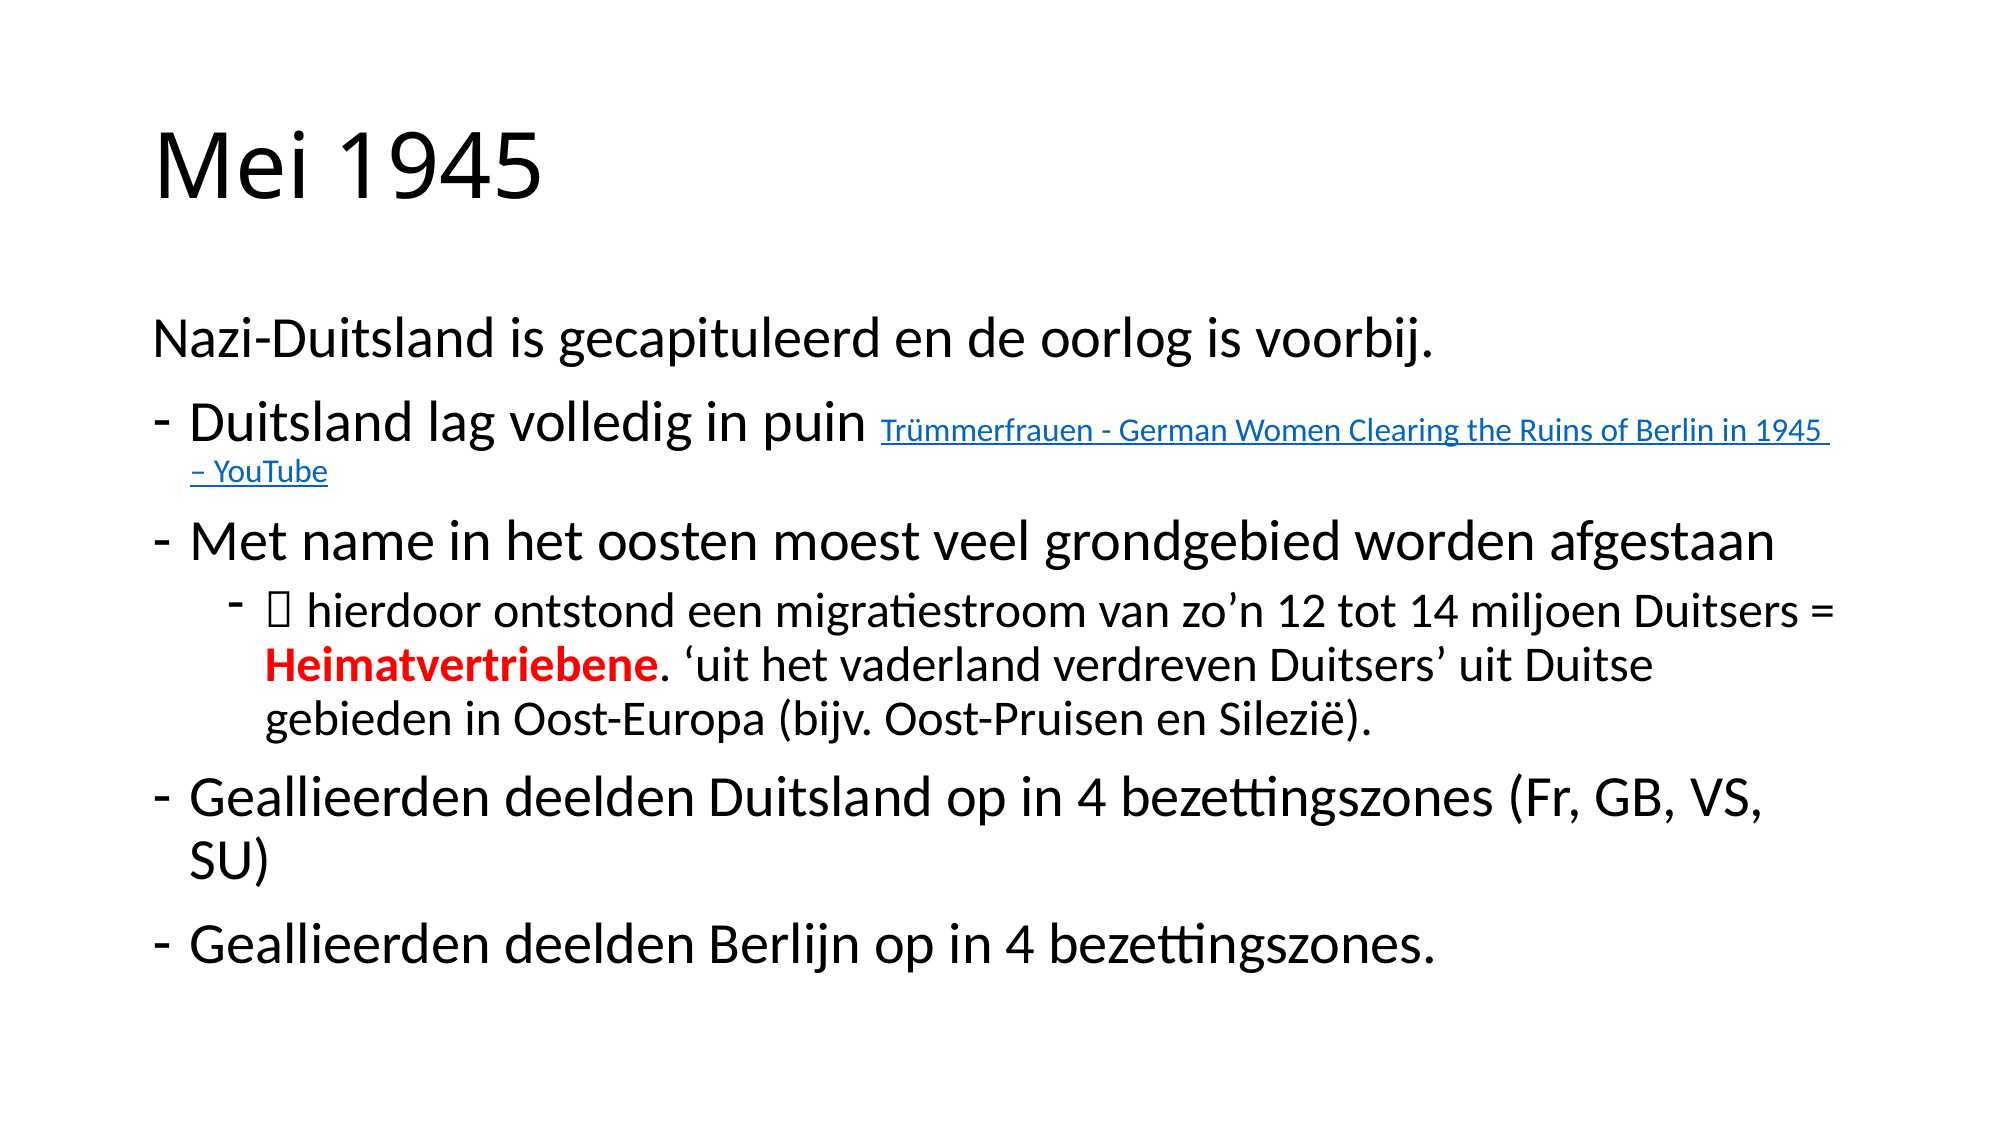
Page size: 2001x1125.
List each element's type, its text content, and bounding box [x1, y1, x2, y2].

title Mei 1945 [137, 59, 1863, 278]
list Nazi-Duitsland is gecapituleerd en de oorlog is voorbij. Duitsland lag volledig in puin Trümmerfrauen - German Women Clearing the Ruins of Berlin in 1945 – YouTube Met name in het oosten moest veel grondgebied worden afgestaan  hierdoor ontstond een migratiestroom van zo’n 12 tot 14 miljoen Duitsers = Heimatvertriebene. ‘uit het vaderland verdreven Duitsers’ uit Duitse gebieden in Oost-Europa (bijv. Oost-Pruisen en Silezië). Geallieerden deelden Duitsland op in 4 bezettingszones (Fr, GB, VS, SU) Geallieerden deelden Berlijn op in 4 bezettingszones. [137, 299, 1863, 1014]
